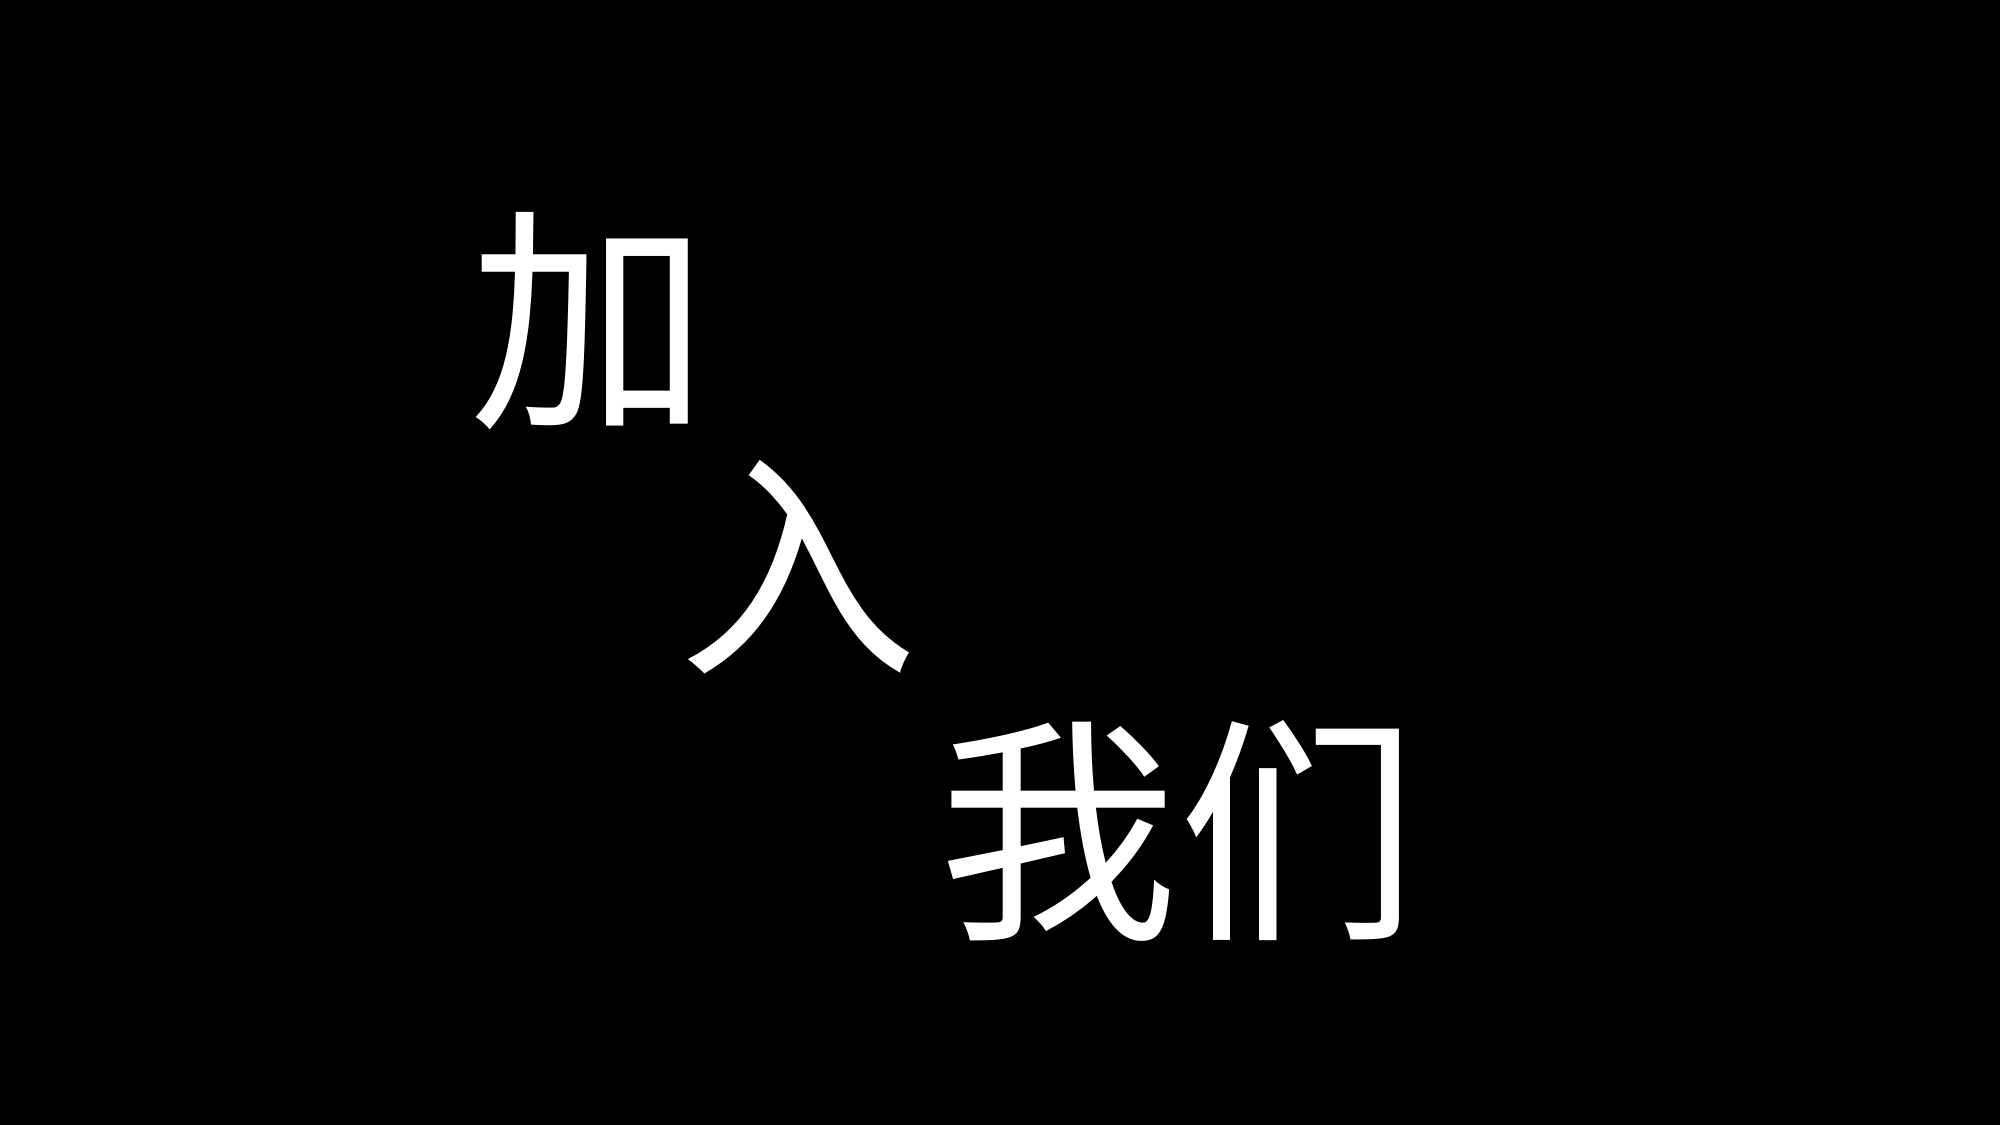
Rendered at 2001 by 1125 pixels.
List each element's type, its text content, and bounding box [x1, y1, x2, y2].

text_box 入 [663, 409, 933, 712]
text_box 我们 [924, 674, 1433, 977]
text_box 加 [454, 163, 725, 467]
